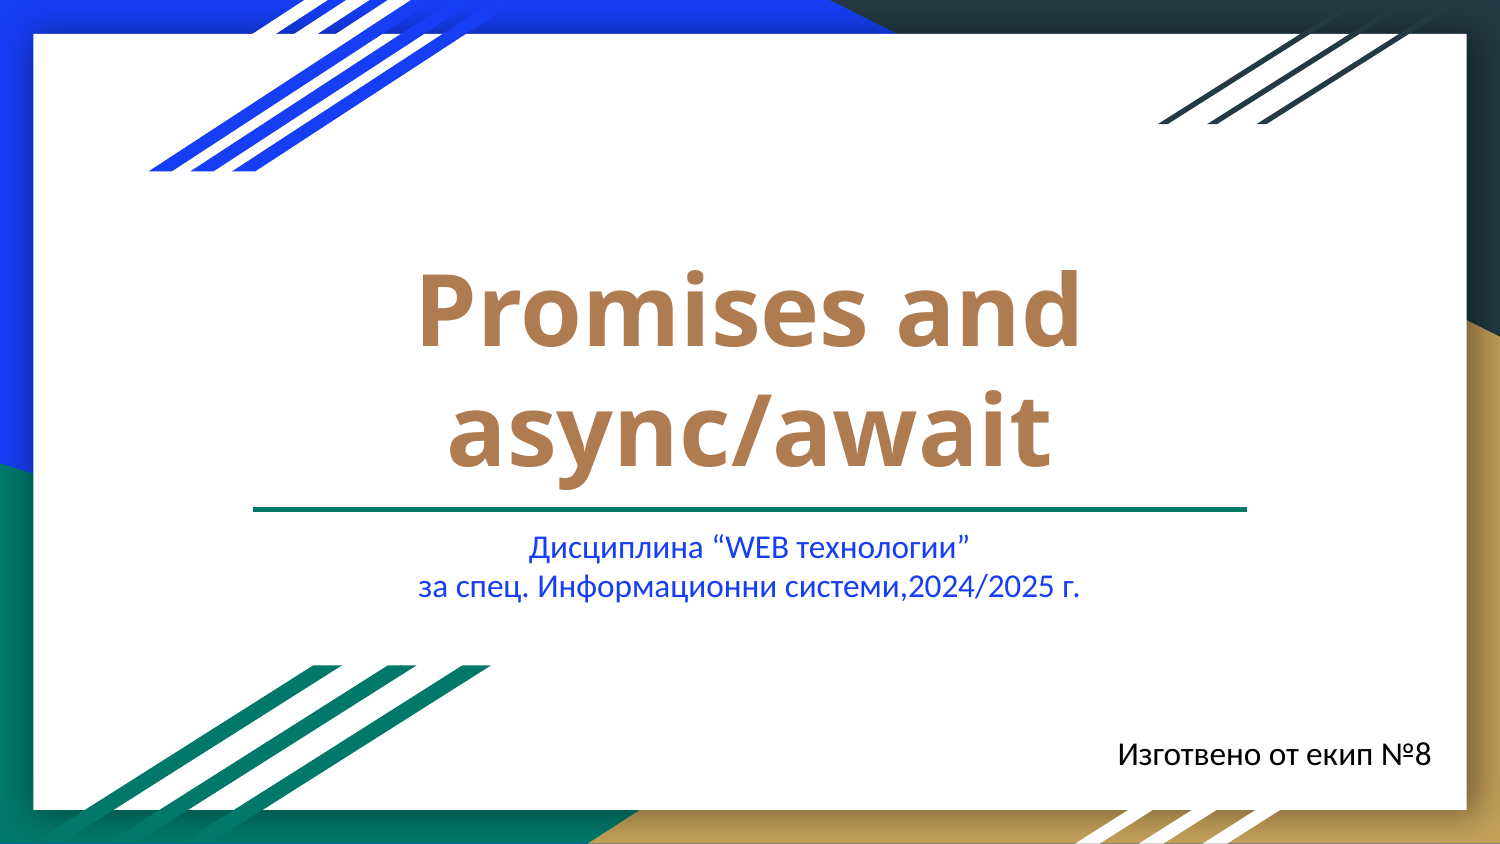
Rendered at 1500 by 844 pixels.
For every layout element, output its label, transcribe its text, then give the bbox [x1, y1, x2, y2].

subtitle Изготвено от екип №8 [942, 709, 1447, 796]
title Promises and async/await [247, 222, 1252, 509]
text_box Дисциплина “WEB технологии” за спец. Информационни системи,2024/2025 г. [247, 509, 1252, 620]
